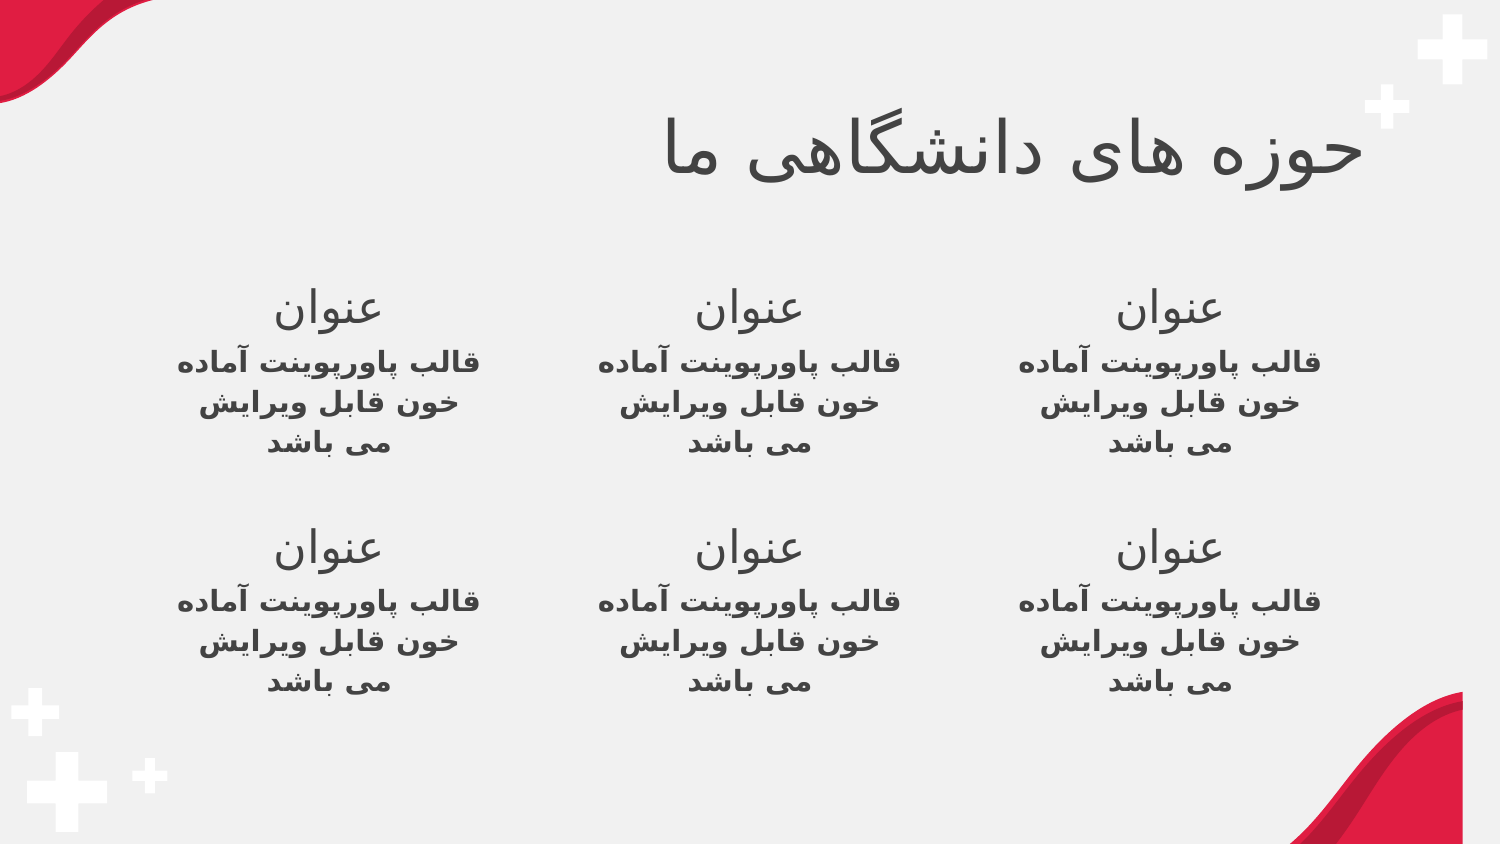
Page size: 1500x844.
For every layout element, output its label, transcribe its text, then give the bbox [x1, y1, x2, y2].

subtitle عنوان [160, 517, 498, 588]
subtitle قالب پاورپوینت آماده خون قابل ویرایش می باشد [160, 348, 498, 426]
subtitle قالب پاورپوینت آماده خون قابل ویرایش می باشد [1002, 588, 1340, 665]
subtitle عنوان [581, 517, 919, 588]
subtitle قالب پاورپوینت آماده خون قابل ویرایش می باشد [1002, 348, 1340, 426]
subtitle قالب پاورپوینت آماده خون قابل ویرایش می باشد [581, 348, 919, 426]
subtitle قالب پاورپوینت آماده خون قابل ویرایش می باشد [160, 588, 498, 665]
title حوزه های دانشگاهی ما [118, 72, 1382, 167]
subtitle عنوان [1002, 517, 1340, 588]
subtitle عنوان [160, 277, 498, 348]
subtitle عنوان [1002, 277, 1340, 348]
subtitle عنوان [581, 277, 919, 348]
subtitle قالب پاورپوینت آماده خون قابل ویرایش می باشد [581, 588, 919, 665]
